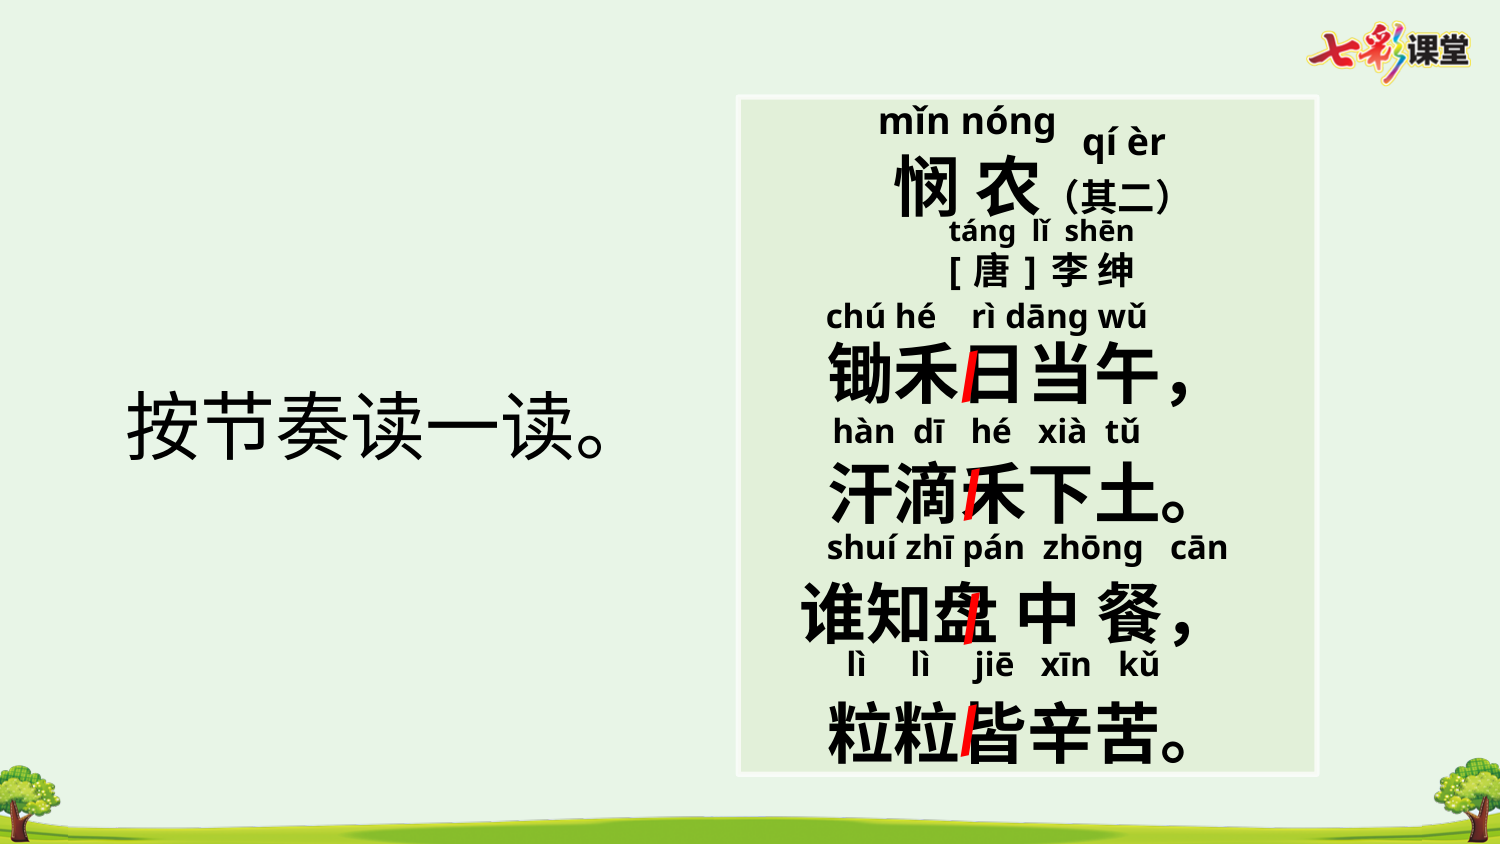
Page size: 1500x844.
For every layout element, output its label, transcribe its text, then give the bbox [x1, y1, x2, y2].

text_box 按节奏读一读。 [110, 327, 638, 478]
picture [1305, 20, 1473, 87]
picture [0, 750, 1500, 844]
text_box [738, 89, 1335, 777]
